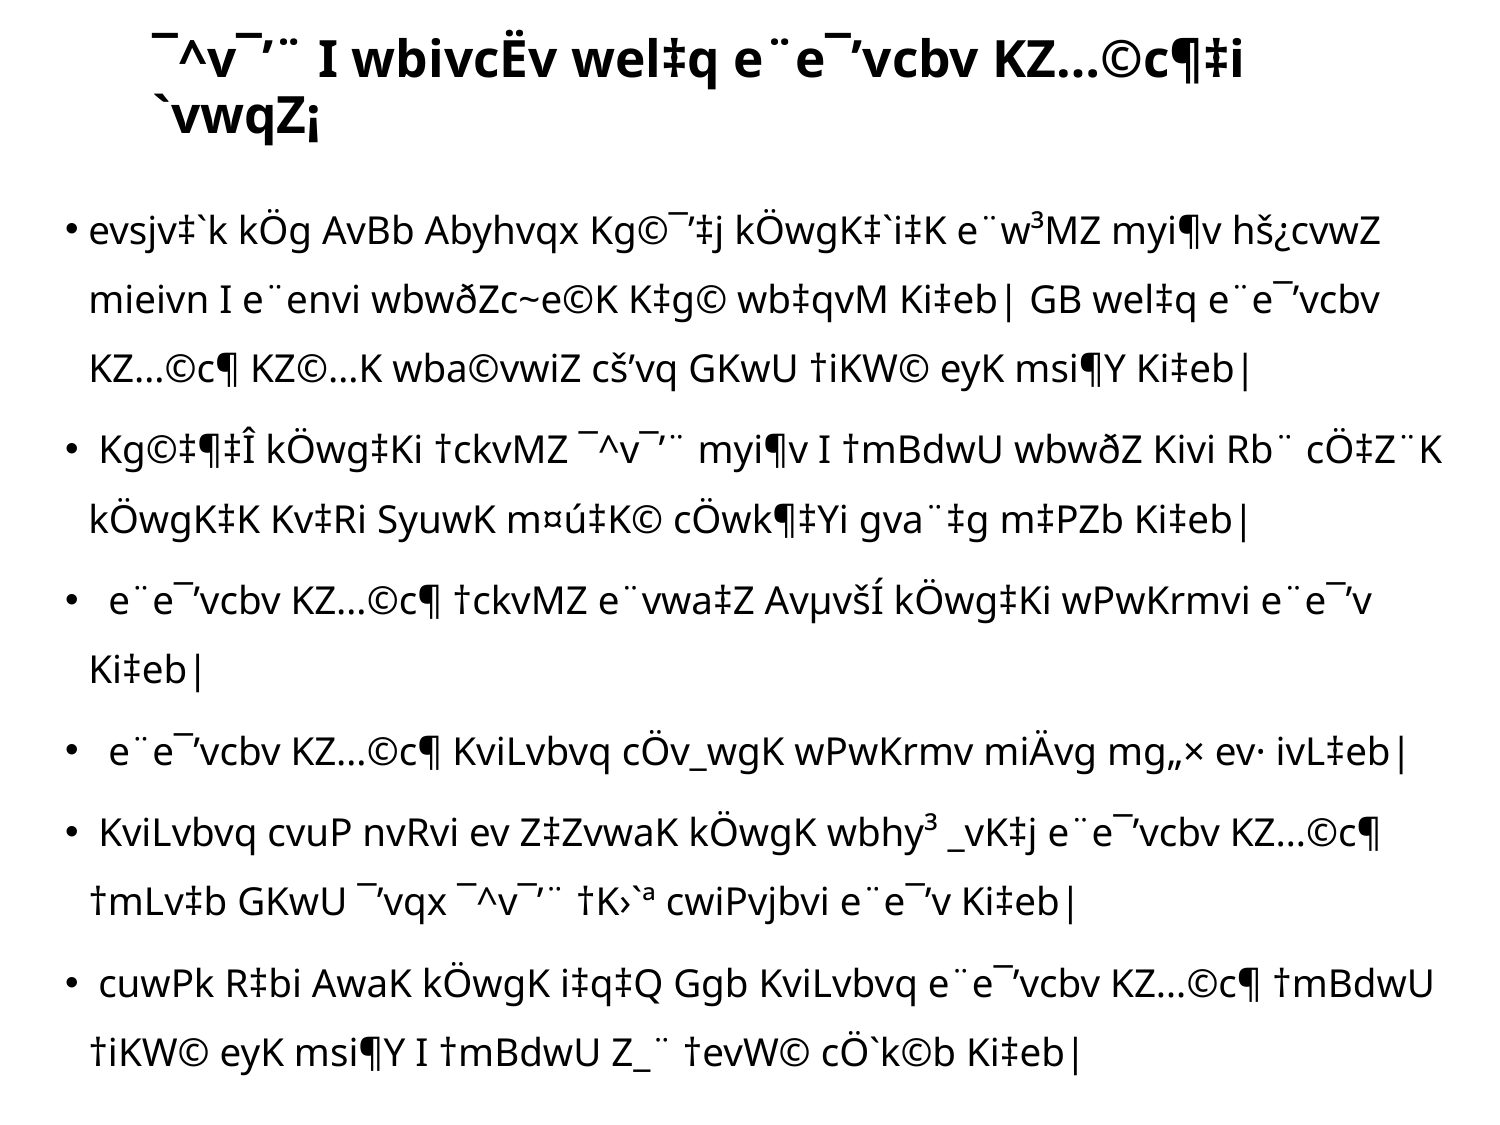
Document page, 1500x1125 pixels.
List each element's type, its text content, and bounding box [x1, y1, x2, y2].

title ¯^v¯’¨ I wbivcËv wel‡q e¨e¯’vcbv KZ…©c¶‡i `vwqZ¡ [137, 24, 1330, 153]
list evsjv‡`k kÖg AvBb Abyhvqx Kg©¯’‡j kÖwgK‡`i‡K e¨w³MZ myi¶v hš¿cvwZ mieivn I e¨envi wbwðZc~e©K K‡g© wb‡qvM Ki‡eb| GB wel‡q e¨e¯’vcbv KZ…©c¶ KZ©…K wba©vwiZ cš’vq GKwU †iKW© eyK msi¶Y Ki‡eb| Kg©‡¶‡Î kÖwg‡Ki †ckvMZ ¯^v¯’¨ myi¶v I †mBdwU wbwðZ Kivi Rb¨ cÖ‡Z¨K kÖwgK‡K Kv‡Ri SyuwK m¤ú‡K© cÖwk¶‡Yi gva¨‡g m‡PZb Ki‡eb| e¨e¯’vcbv KZ…©c¶ †ckvMZ e¨vwa‡Z AvµvšÍ kÖwg‡Ki wPwKrmvi e¨e¯’v Ki‡eb| e¨e¯’vcbv KZ…©c¶ KviLvbvq cÖv_wgK wPwKrmv miÄvg mg„× ev· ivL‡eb| KviLvbvq cvuP nvRvi ev Z‡ZvwaK kÖwgK wbhy³ _vK‡j e¨e¯’vcbv KZ…©c¶ †mLv‡b GKwU ¯’vqx ¯^v¯’¨ †K›`ª cwiPvjbvi e¨e¯’v Ki‡eb| cuwPk R‡bi AwaK kÖwgK i‡q‡Q Ggb KviLvbvq e¨e¯’vcbv KZ…©c¶ †mBdwU †iKW© eyK msi¶Y I †mBdwU Z_¨ †evW© cÖ`k©b Ki‡eb| [50, 174, 1463, 1100]
